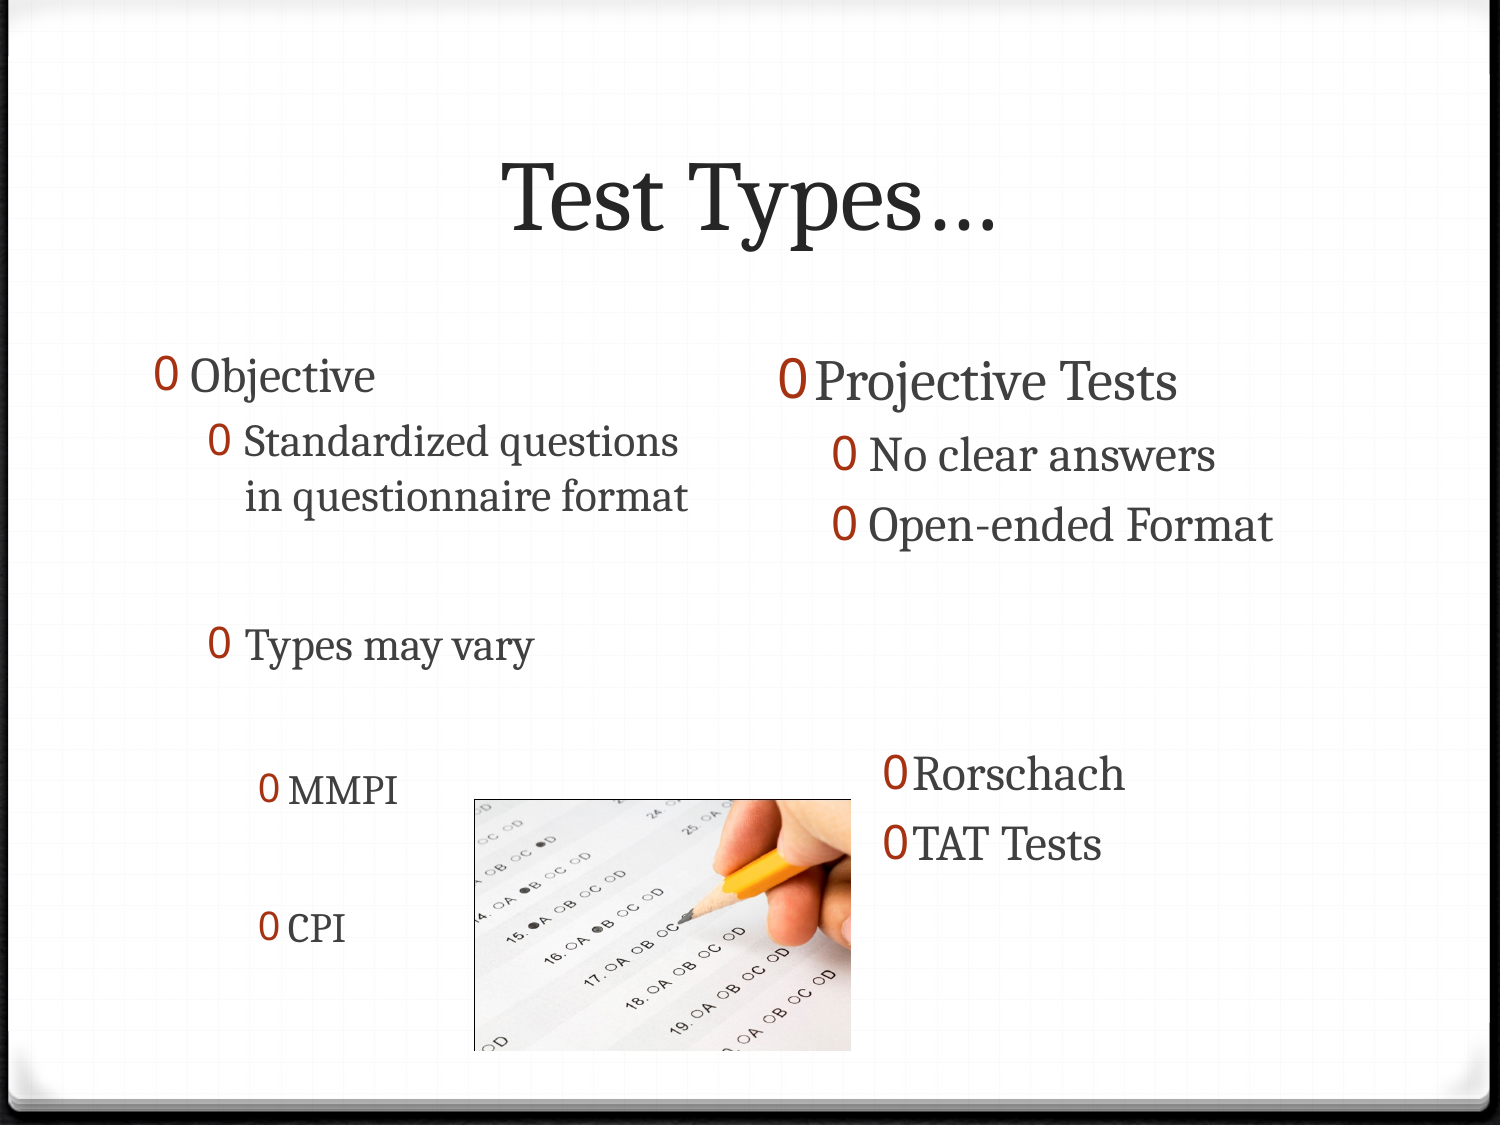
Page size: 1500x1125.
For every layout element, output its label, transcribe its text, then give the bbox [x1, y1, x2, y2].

list Objective Standardized questions in questionnaire format Types may vary MMPI CPI [138, 334, 738, 983]
list Projective Tests No clear answers Open-ended Format Rorschach TAT Tests [761, 334, 1362, 983]
title Test Types… [90, 71, 1410, 309]
picture [0, 0, 1500, 1125]
